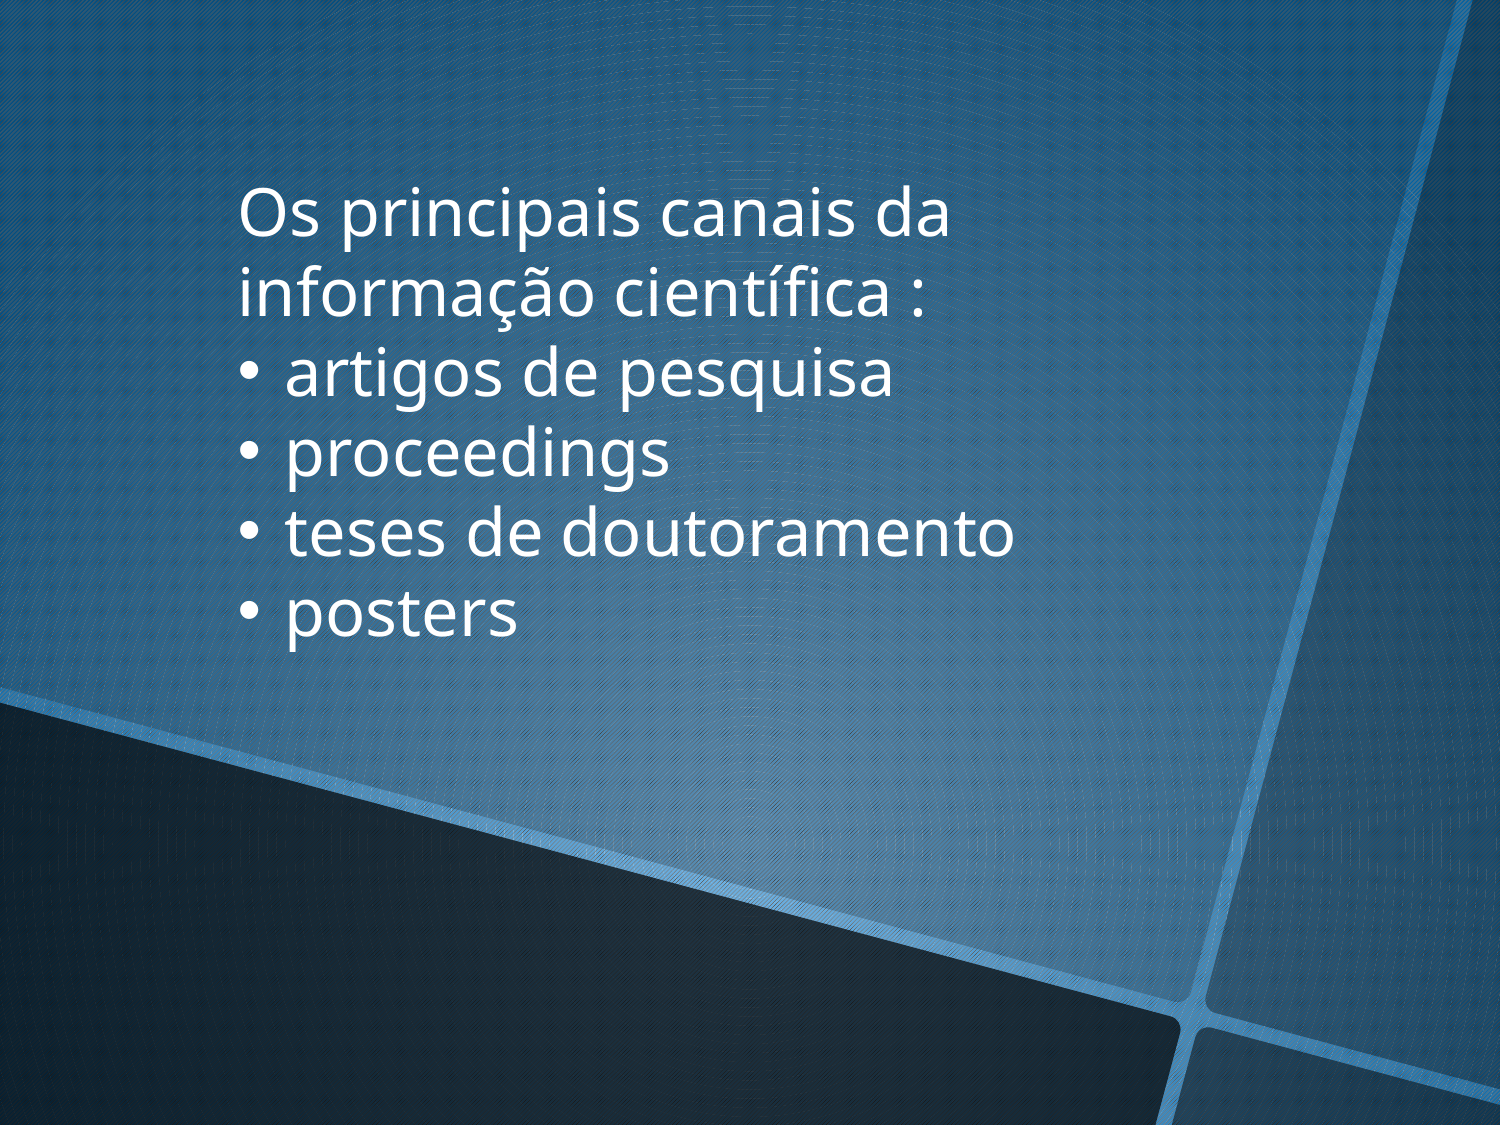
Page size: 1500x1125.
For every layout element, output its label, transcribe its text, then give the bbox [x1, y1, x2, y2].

text_box Os principais canais da informação científica : artigos de pesquisa proceedings teses de doutoramento posters [222, 162, 1105, 657]
